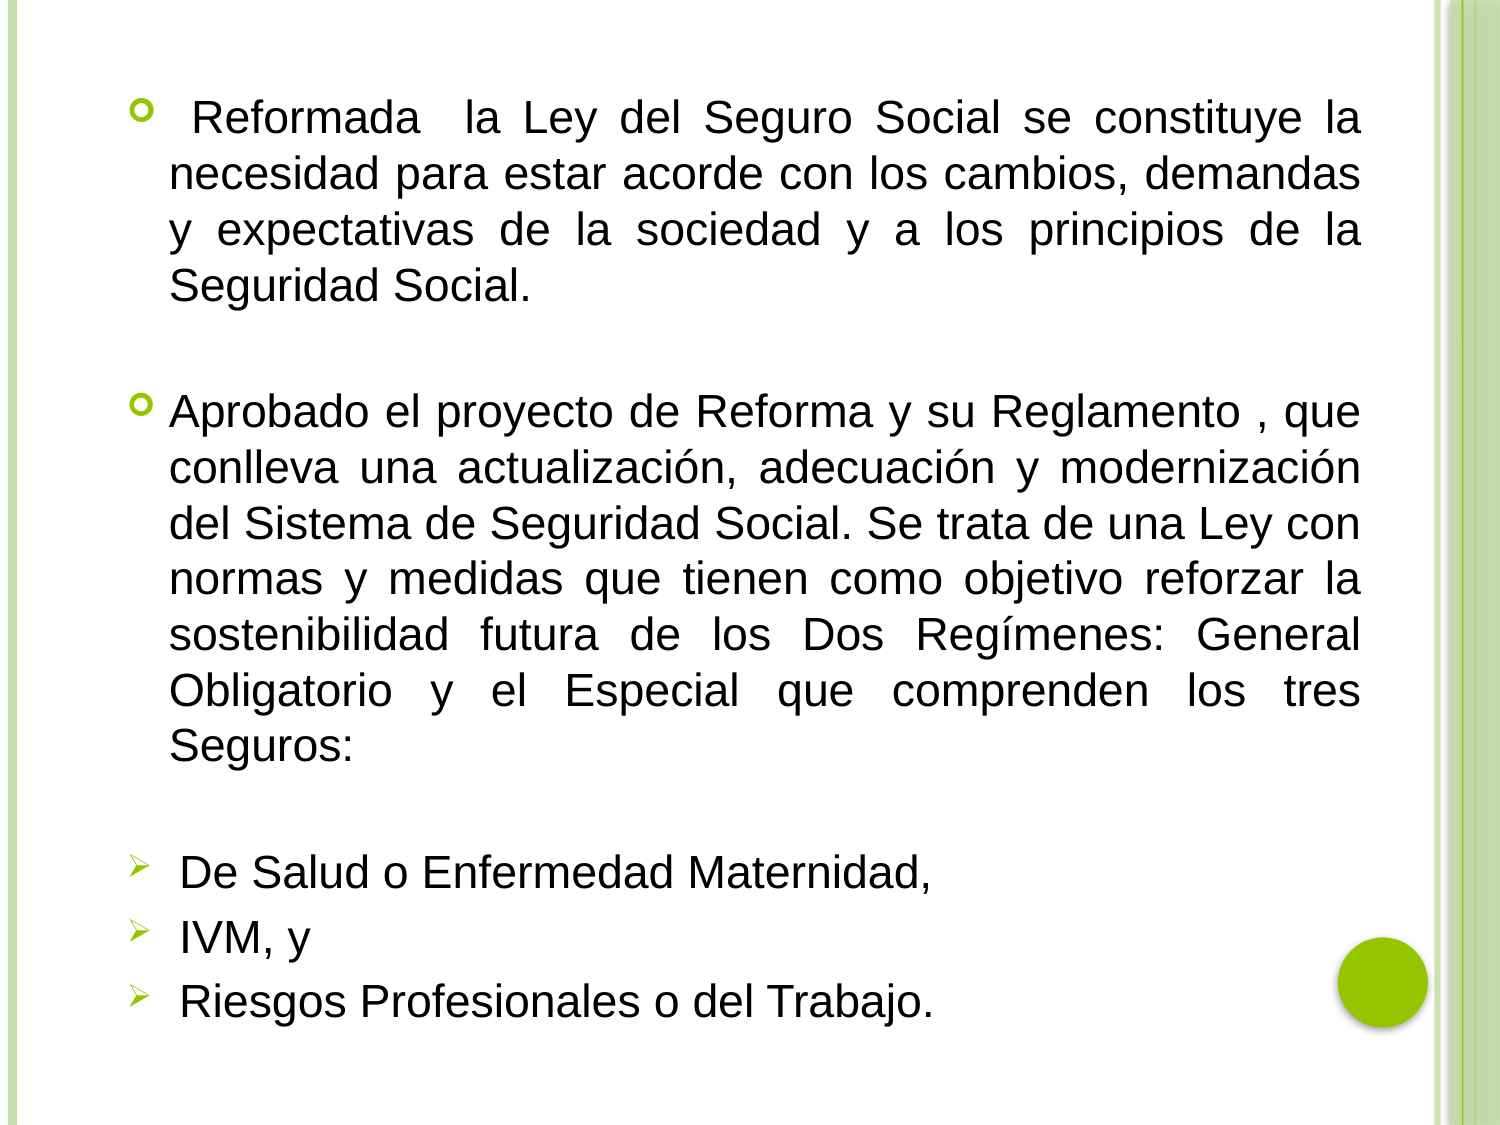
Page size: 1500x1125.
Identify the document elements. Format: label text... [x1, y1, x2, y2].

list Reformada la Ley del Seguro Social se constituye la necesidad para estar acorde con los cambios, demandas y expectativas de la sociedad y a los principios de la Seguridad Social. Aprobado el proyecto de Reforma y su Reglamento , que conlleva una actualización, adecuación y modernización del Sistema de Seguridad Social. Se trata de una Ley con normas y medidas que tienen como objetivo reforzar la sostenibilidad futura de los Dos Regímenes: General Obligatorio y el Especial que comprenden los tres Seguros: De Salud o Enfermedad Maternidad, IVM, y Riesgos Profesionales o del Trabajo. [112, 78, 1376, 1047]
